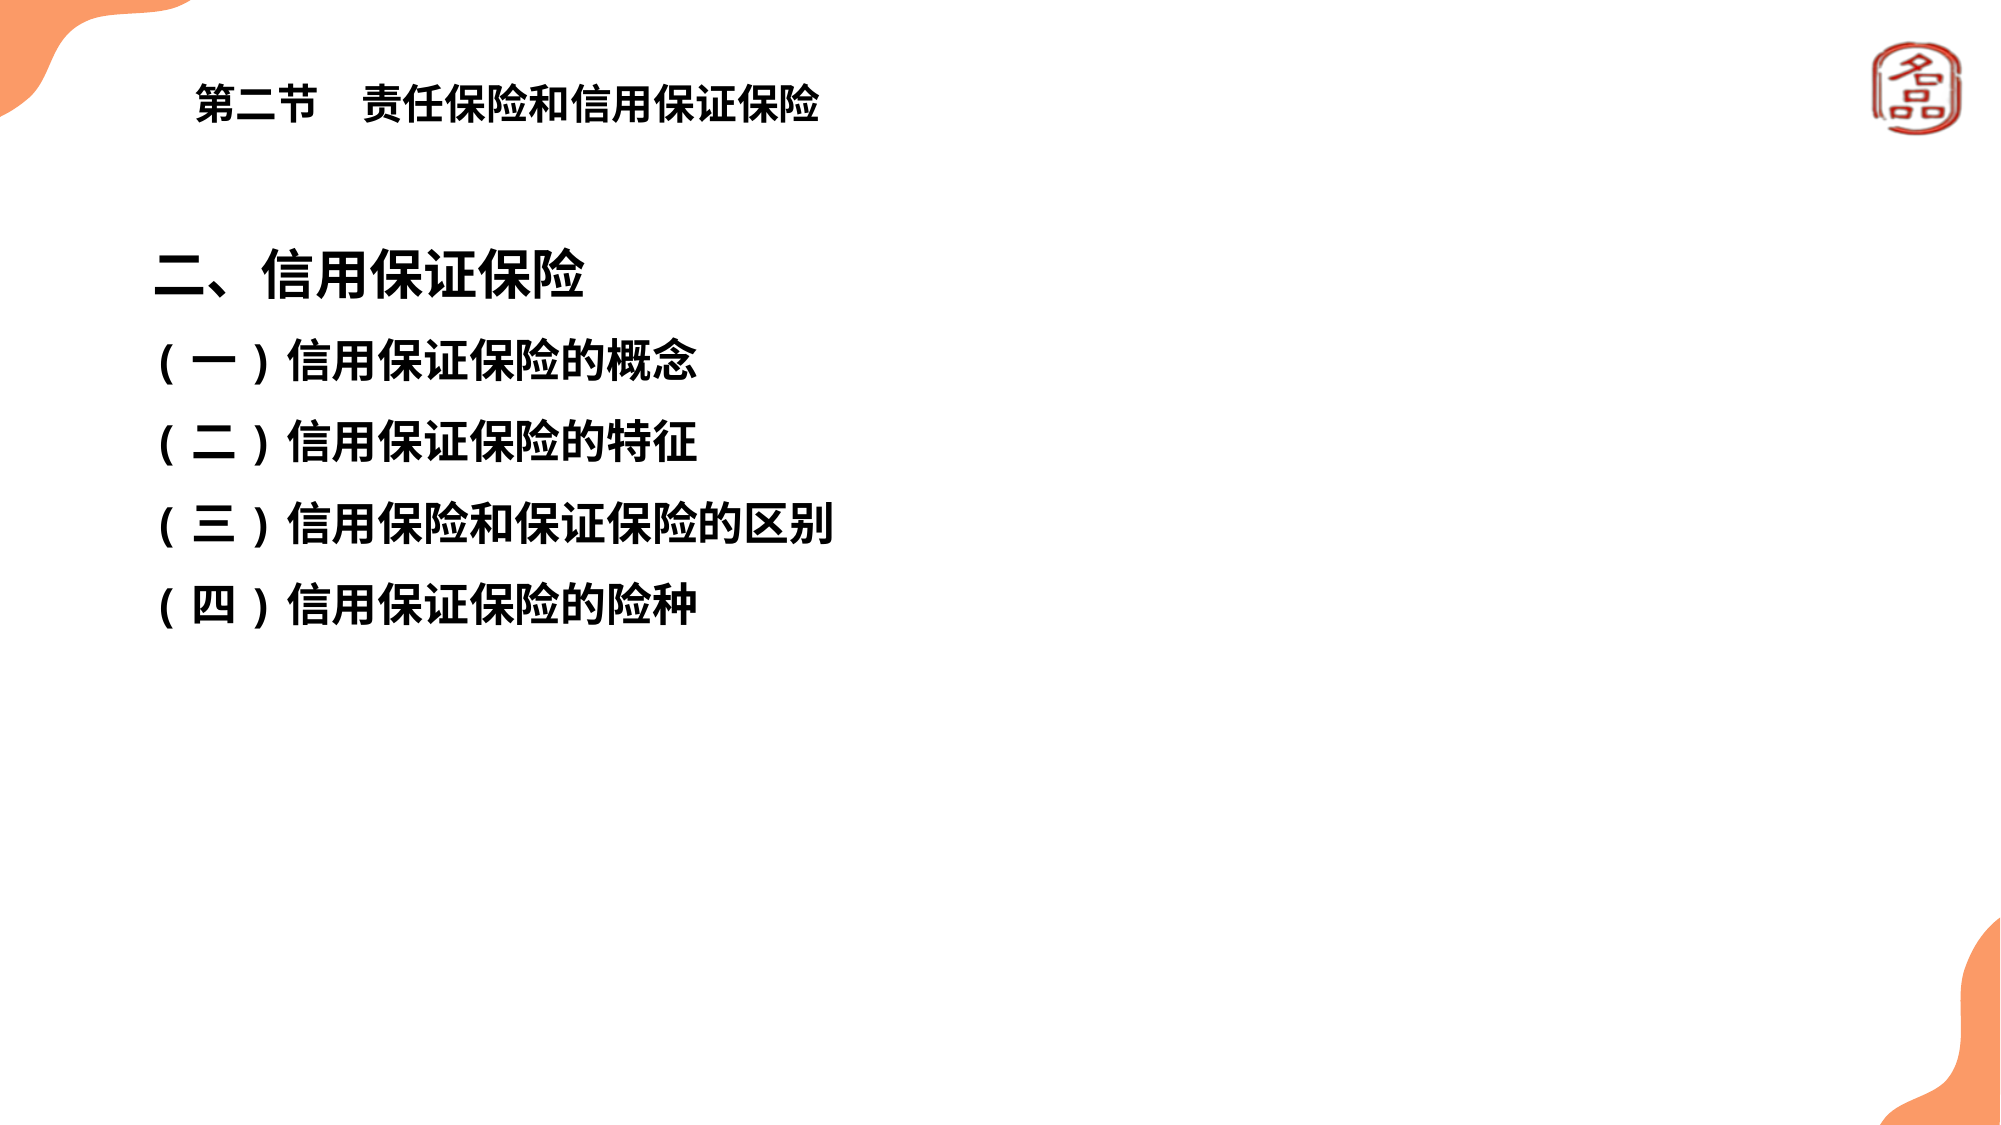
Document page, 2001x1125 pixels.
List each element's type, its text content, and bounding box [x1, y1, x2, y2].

picture [1861, 10, 1990, 147]
list 二、信用保证保险 (一)信用保证保险的概念 (二)信用保证保险的特征 (三)信用保险和保证保险的区别 (四)信用保证保险的险种 [137, 217, 1863, 1031]
title 第二节 责任保险和信用保证保险 [137, 60, 1863, 152]
